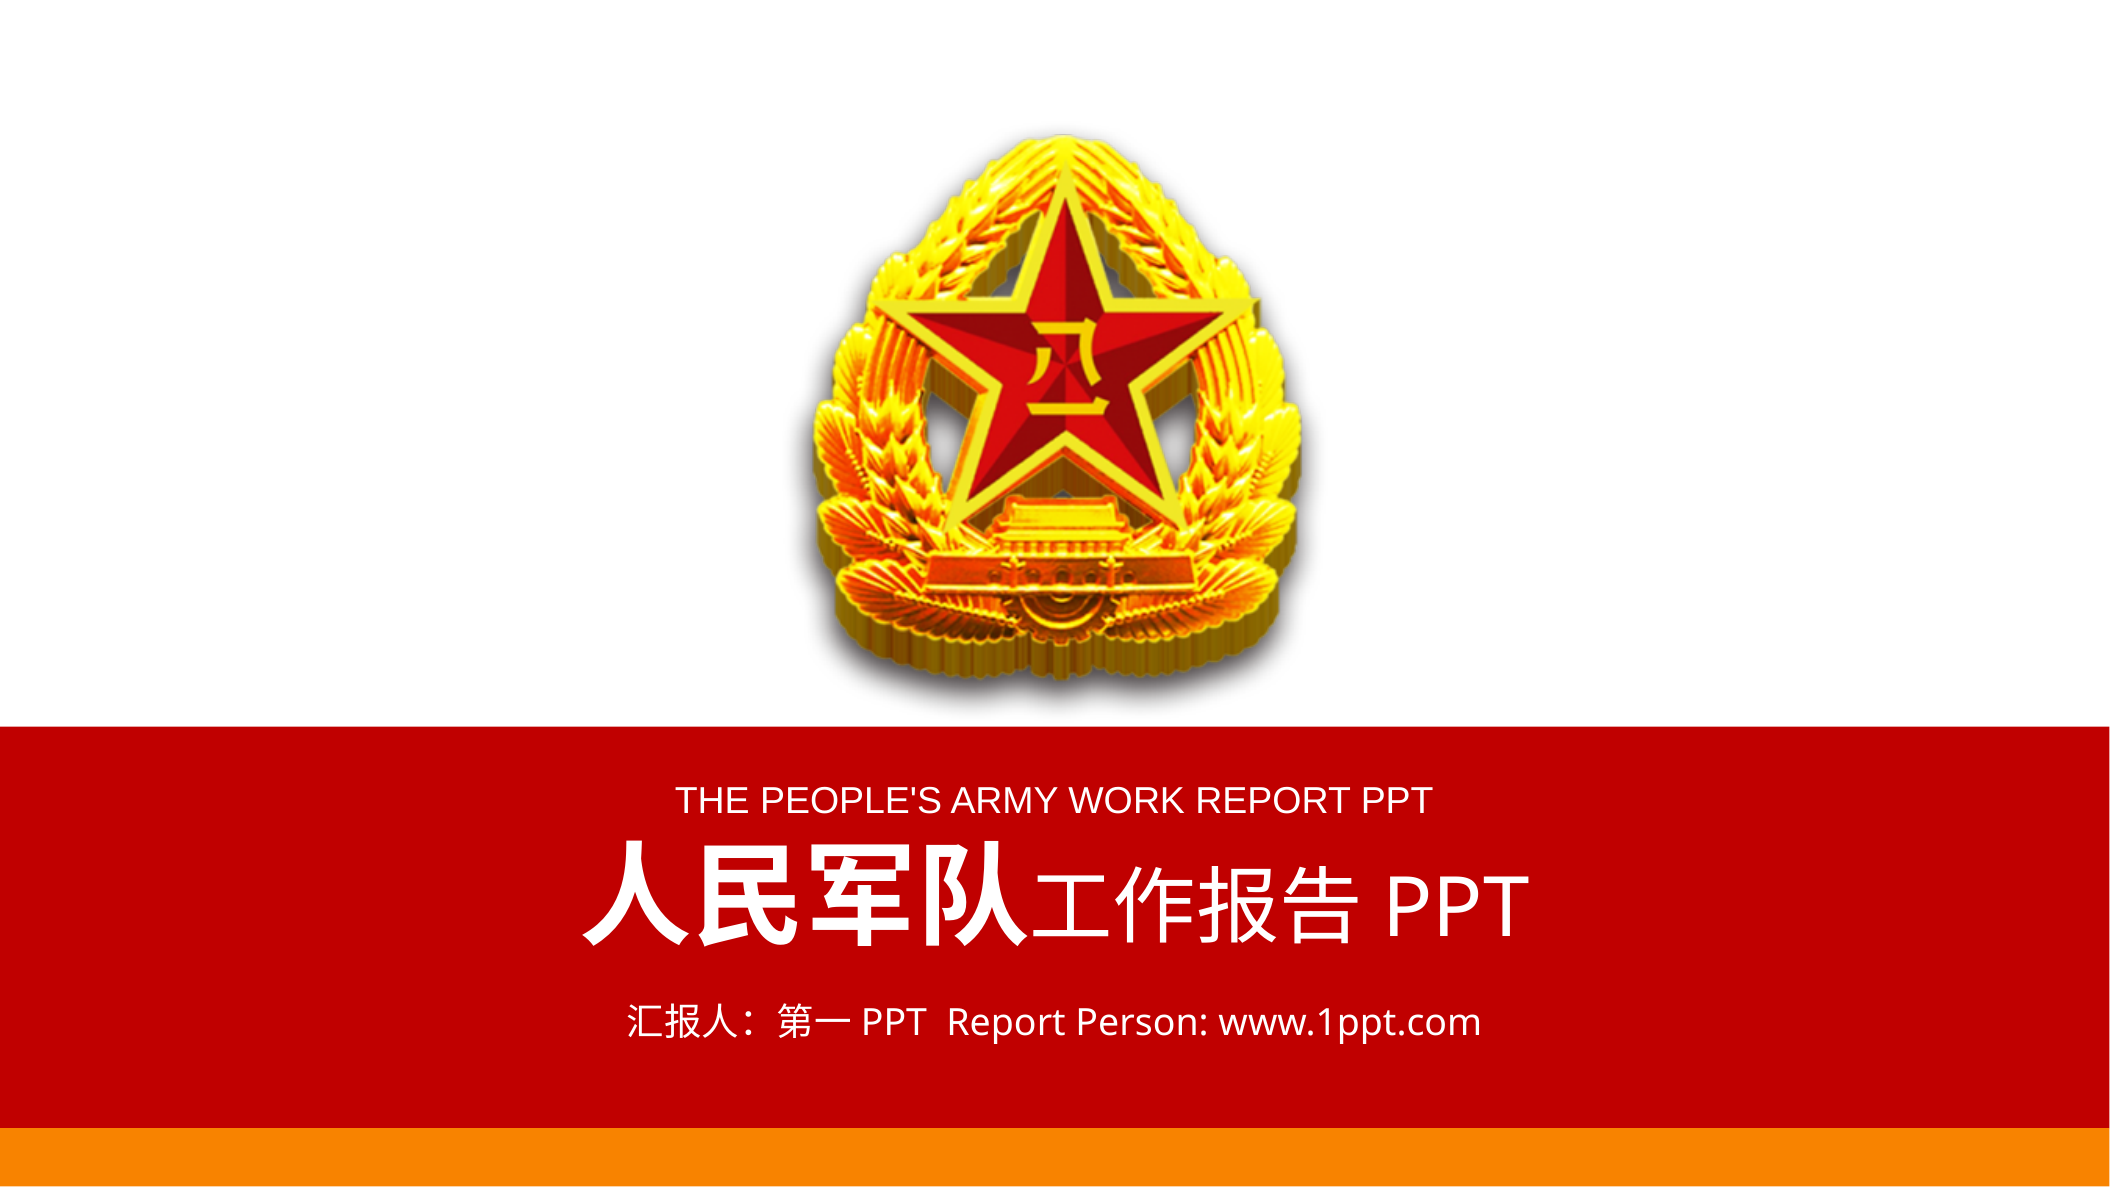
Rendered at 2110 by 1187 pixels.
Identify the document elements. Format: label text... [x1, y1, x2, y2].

text_box [0, 726, 2110, 1127]
text_box 人民军队工作报告PPT [545, 824, 1565, 960]
text_box 汇报人：第一PPT Report Person: www.1ppt.com [589, 997, 1521, 1043]
text_box [0, 1127, 2110, 1187]
text_box THE PEOPLE'S ARMY WORK REPORT PPT [600, 776, 1509, 822]
picture [761, 110, 1349, 733]
